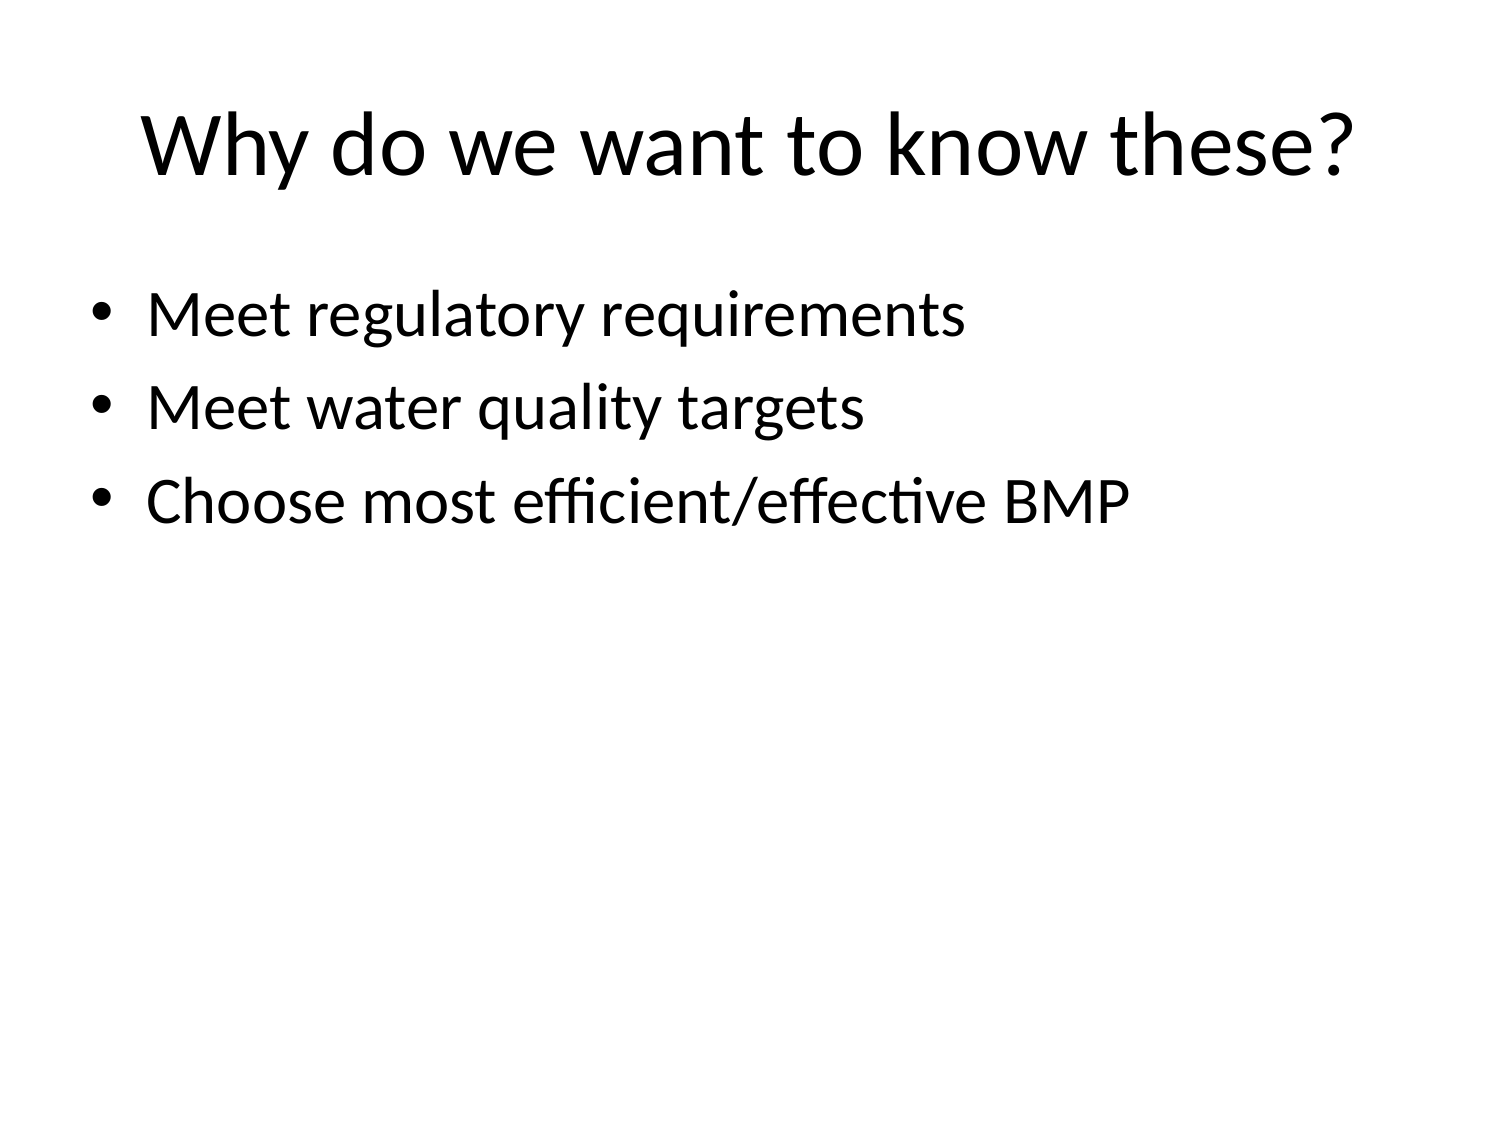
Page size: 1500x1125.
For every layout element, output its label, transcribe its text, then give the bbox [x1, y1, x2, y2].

title Why do we want to know these? [75, 45, 1425, 233]
list Meet regulatory requirements Meet water quality targets Choose most efficient/effective BMP [75, 262, 1425, 1005]
